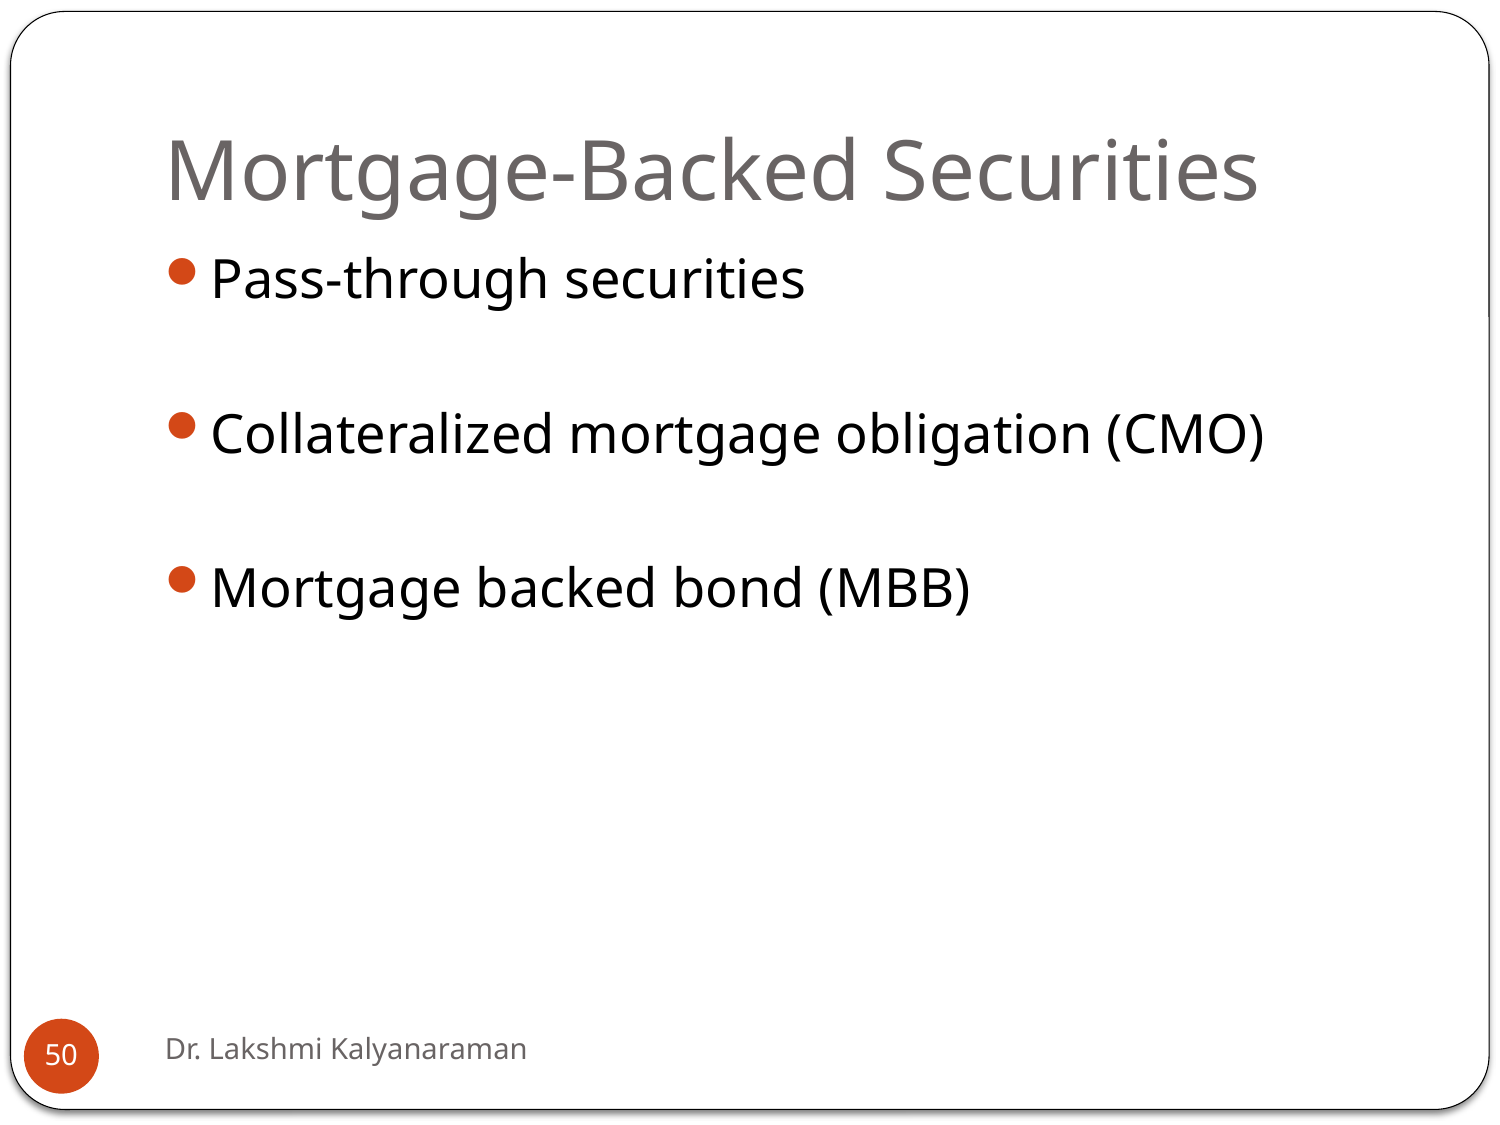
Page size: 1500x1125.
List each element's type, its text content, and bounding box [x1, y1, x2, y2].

footer Dr. Lakshmi Kalyanaraman [150, 1012, 800, 1088]
title Mortgage-Backed Securities [150, 45, 1425, 233]
slide_number 50 [23, 1018, 99, 1094]
list Pass-through securities Collateralized mortgage obligation (CMO) Mortgage backed bond (MBB) [150, 237, 1425, 988]
